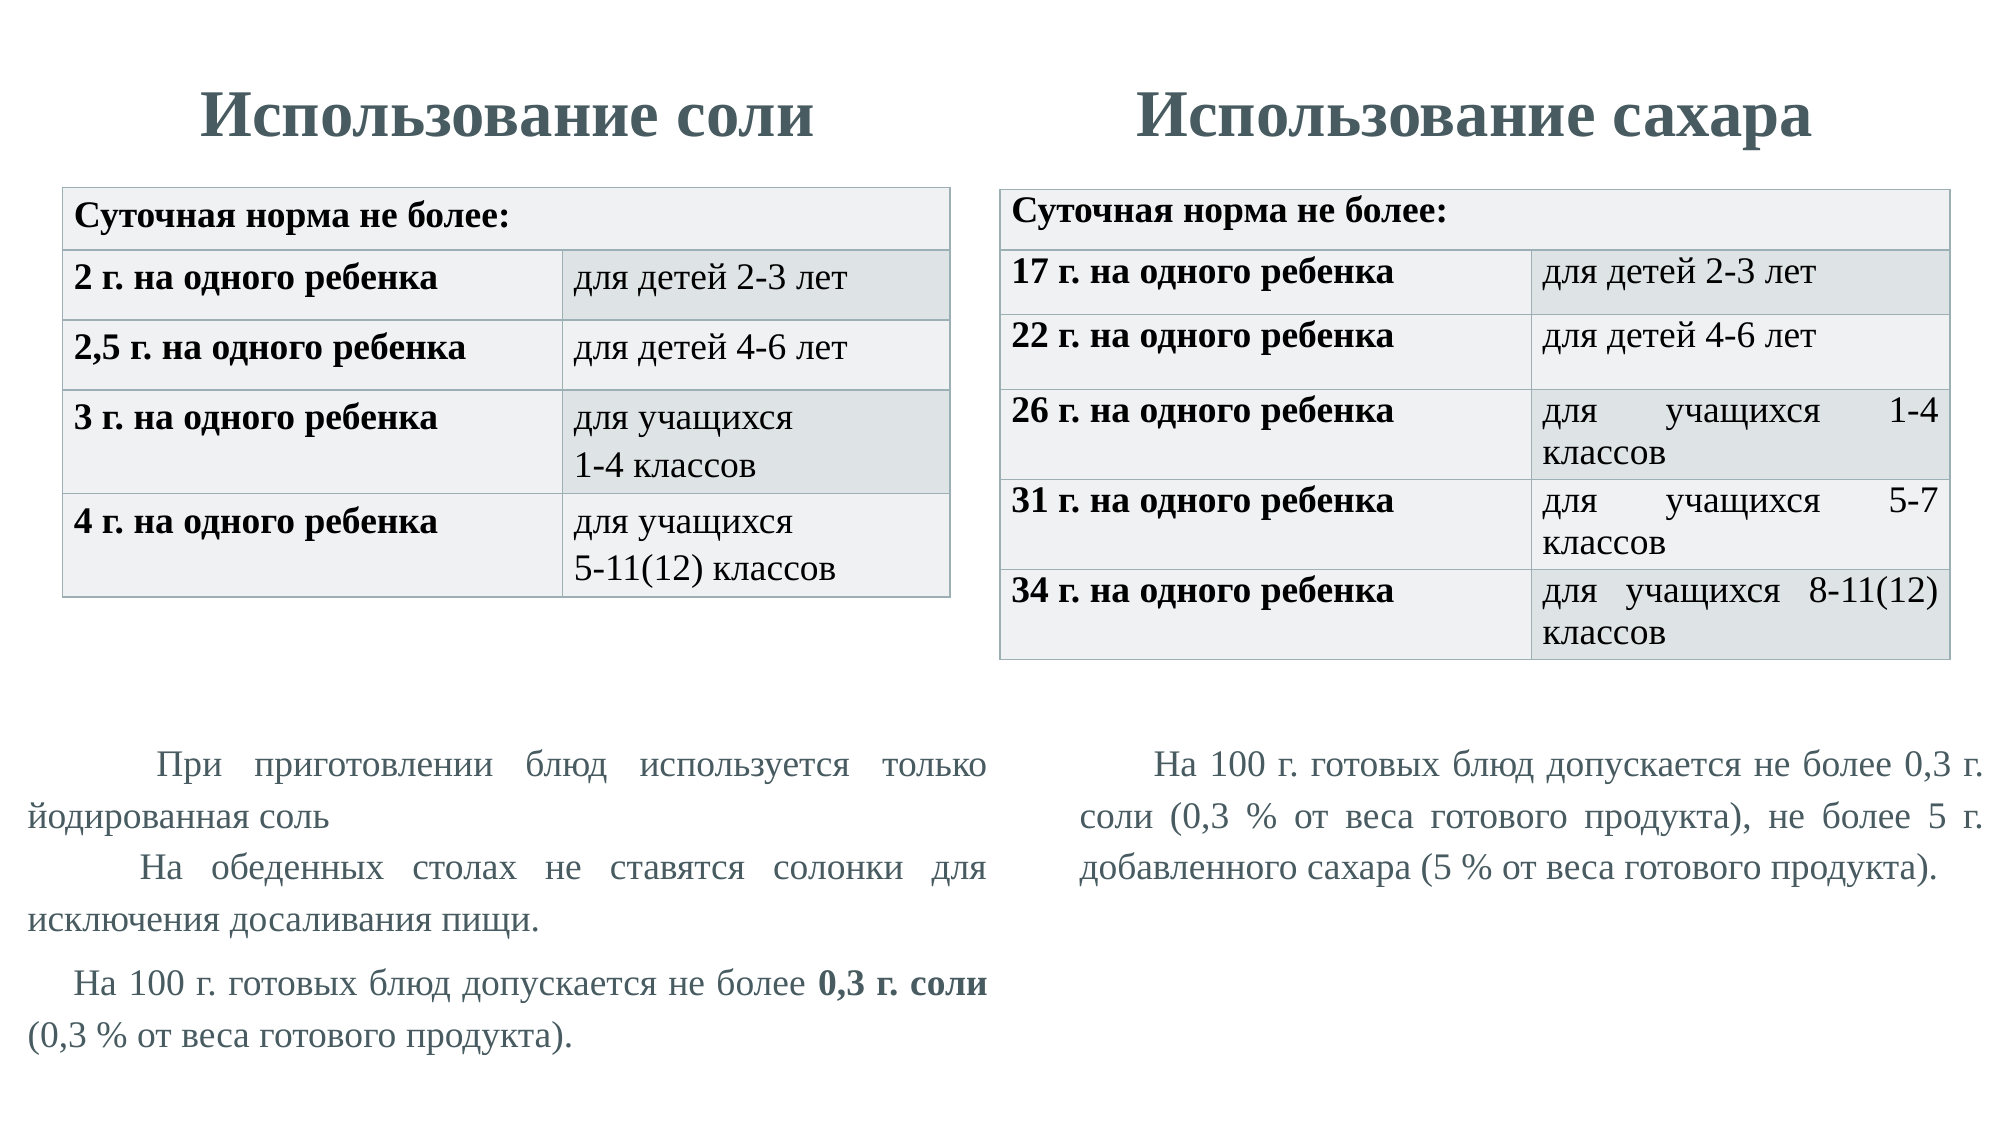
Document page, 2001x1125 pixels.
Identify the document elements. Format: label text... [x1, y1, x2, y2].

table_cell 26 г. на одного ребенка [1001, 390, 1531, 479]
table_header Суточная норма не более: [1001, 190, 1949, 249]
table_cell для учащихся 5-11(12) классов [563, 494, 949, 596]
table_cell для детей 2-3 лет [563, 251, 949, 319]
table_cell 31 г. на одного ребенка [1001, 480, 1531, 569]
table_cell 22 г. на одного ребенка [1001, 315, 1531, 389]
table_cell 2,5 г. на одного ребенка [63, 321, 562, 389]
table_cell 3 г. на одного ребенка [63, 391, 562, 493]
text_box На 100 г. готовых блюд допускается не более 0,3 г. соли (0,3 % от веса готового продукта), не более 5 г. добавленного сахара (5 % от веса готового продукта). [1064, 724, 2000, 895]
table_cell 4 г. на одного ребенка [63, 494, 562, 596]
table_cell для учащихся 1-4 классов [1532, 390, 1949, 479]
table_cell для детей 2-3 лет [1532, 251, 1949, 314]
table_cell 17 г. на одного ребенка [1001, 251, 1531, 314]
table_cell для учащихся 8-11(12) классов [1532, 570, 1949, 659]
table_cell для детей 4-6 лет [1532, 315, 1949, 389]
text_box Использование сахара [1087, 62, 1863, 158]
text_box При приготовлении блюд используется только йодированная соль На обеденных столах не ставятся солонки для исключения досаливания пищи. На 100 г. готовых блюд допускается не более 0,3 г. соли (0,3 % от веса готового продукта). [12, 725, 1003, 1063]
text_box Использование соли [165, 62, 850, 158]
table_header Суточная норма не более: [63, 188, 949, 249]
table_cell для учащихся 5-7 классов [1532, 480, 1949, 569]
table_cell для детей 4-6 лет [563, 321, 949, 389]
table_cell 2 г. на одного ребенка [63, 251, 562, 319]
table_cell 34 г. на одного ребенка [1001, 570, 1531, 659]
table_cell для учащихся 1-4 классов [563, 391, 949, 493]
